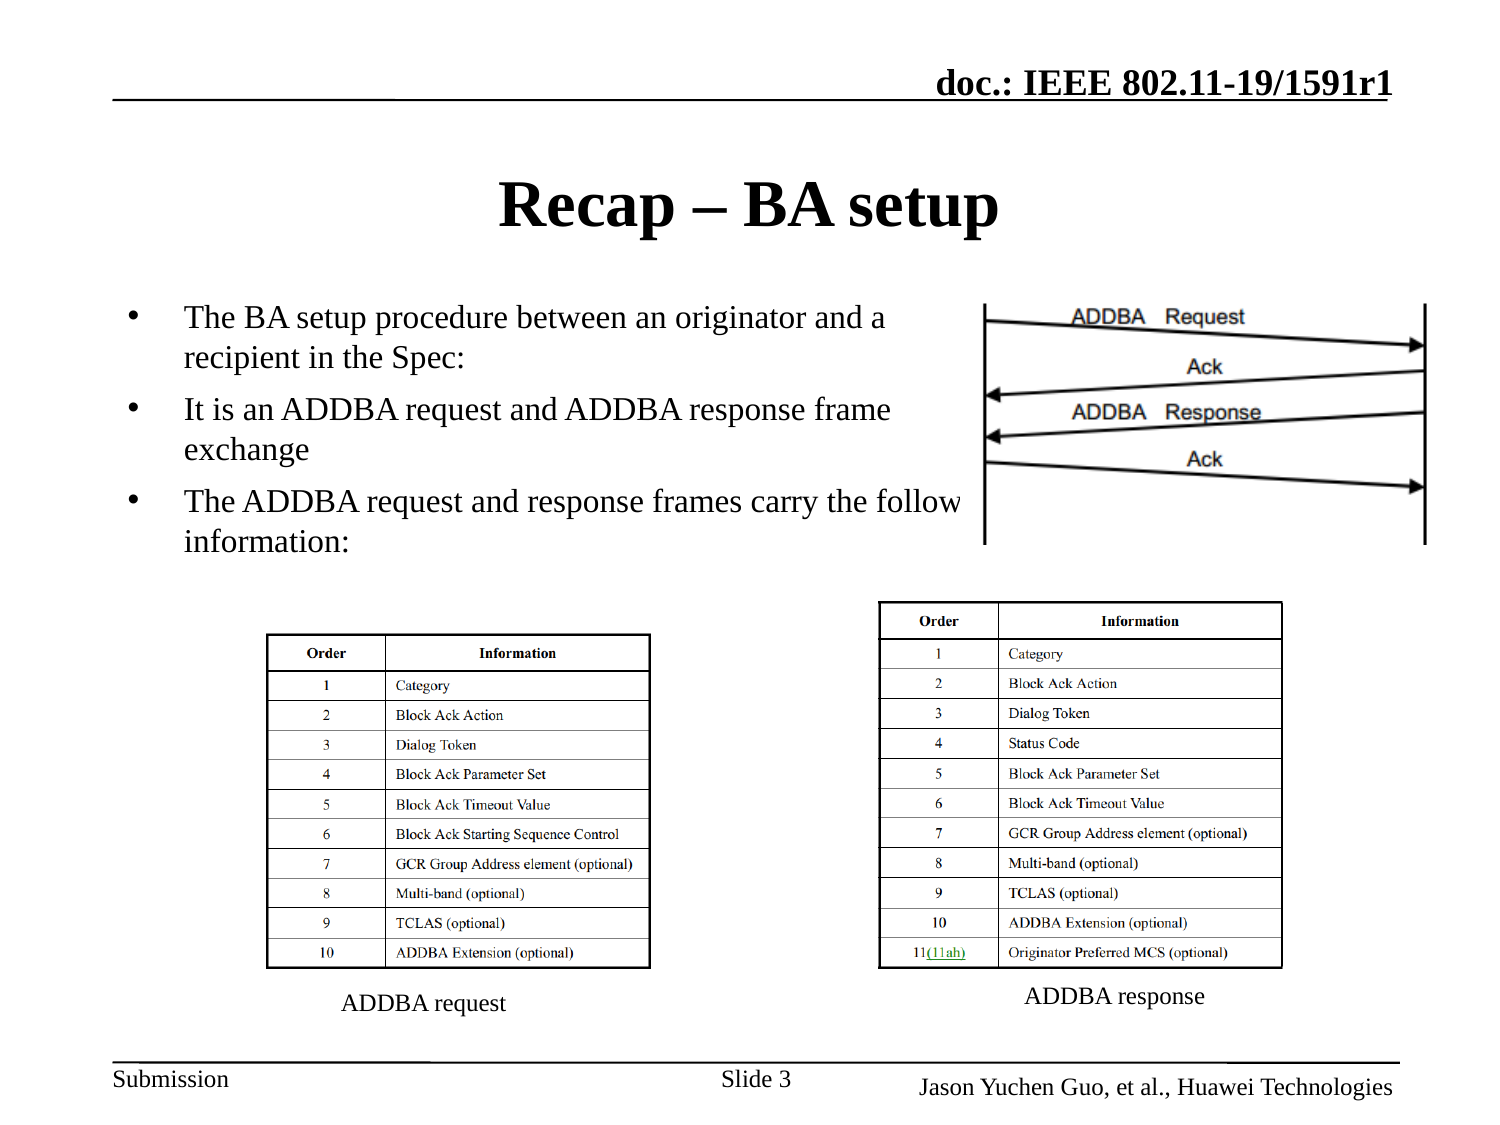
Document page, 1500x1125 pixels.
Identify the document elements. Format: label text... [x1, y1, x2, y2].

slide_number Slide 3 [712, 1061, 800, 1123]
picture [262, 627, 652, 973]
text_box ADDBA request [326, 980, 522, 1024]
title Recap – BA setup [112, 112, 1388, 286]
picture [874, 597, 1286, 973]
picture [960, 285, 1452, 546]
text_box ADDBA response [1009, 980, 1221, 1017]
list The BA setup procedure between an originator and a recipient in the Spec: It is an ADDBA request and ADDBA response frame exchange The ADDBA request and response frames carry the following information: [112, 286, 1026, 605]
